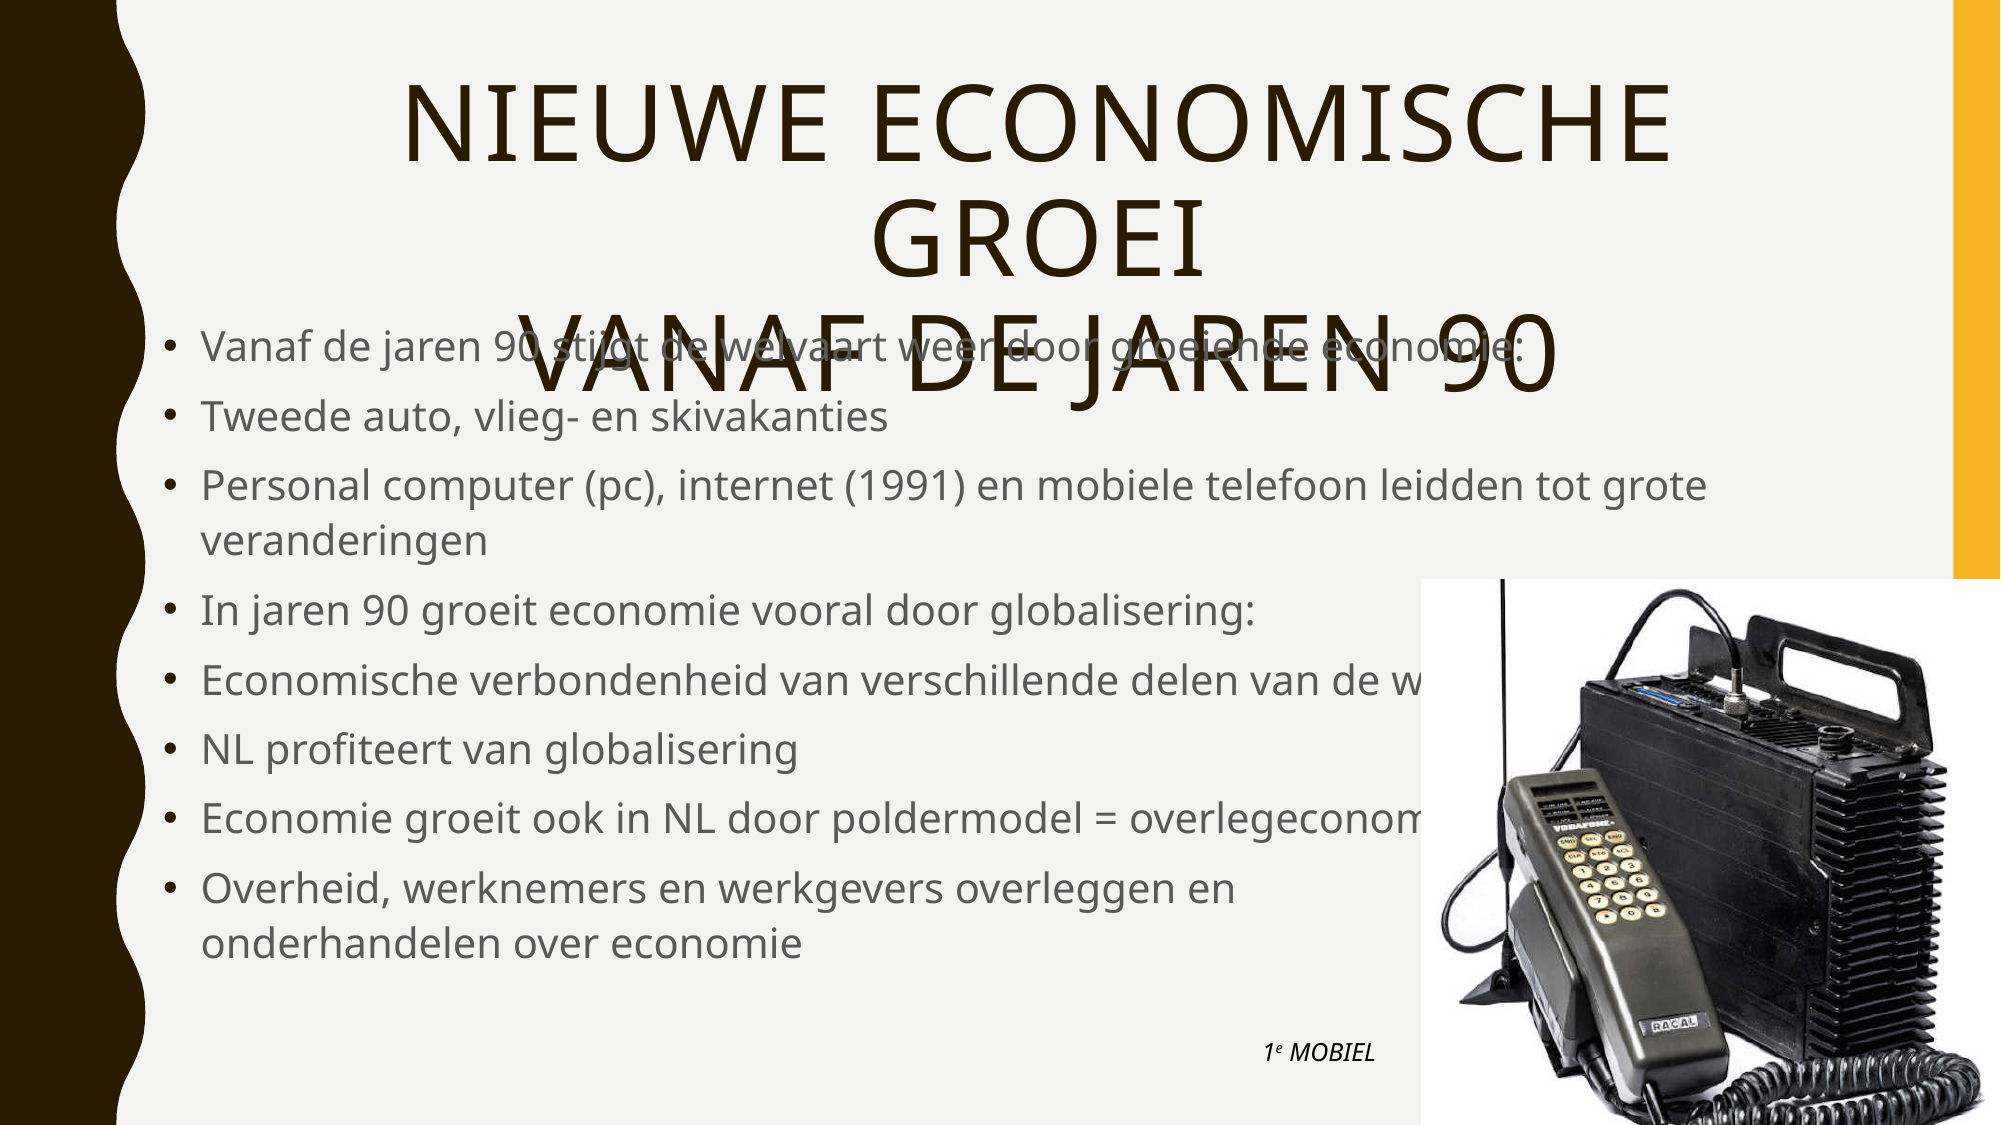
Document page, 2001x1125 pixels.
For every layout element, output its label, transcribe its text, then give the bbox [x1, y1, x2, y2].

list Vanaf de jaren 90 stijgt de welvaart weer door groeiende economie: Tweede auto, vlieg- en skivakanties Personal computer (pc), internet (1991) en mobiele telefoon leidden tot grote veranderingen In jaren 90 groeit economie vooral door globalisering: Economische verbondenheid van verschillende delen van de wereld NL profiteert van globalisering Economie groeit ook in NL door poldermodel = overlegeconomie: Overheid, werknemers en werkgevers overleggen en onderhandelen over economie [148, 307, 1956, 1125]
picture [1421, 579, 2000, 1125]
text_box 1e MOBIEL [1247, 1029, 1408, 1074]
title NIEUWE ECONOMISCHE GROEI VANAF DE JAREN 90 [205, 62, 1875, 307]
